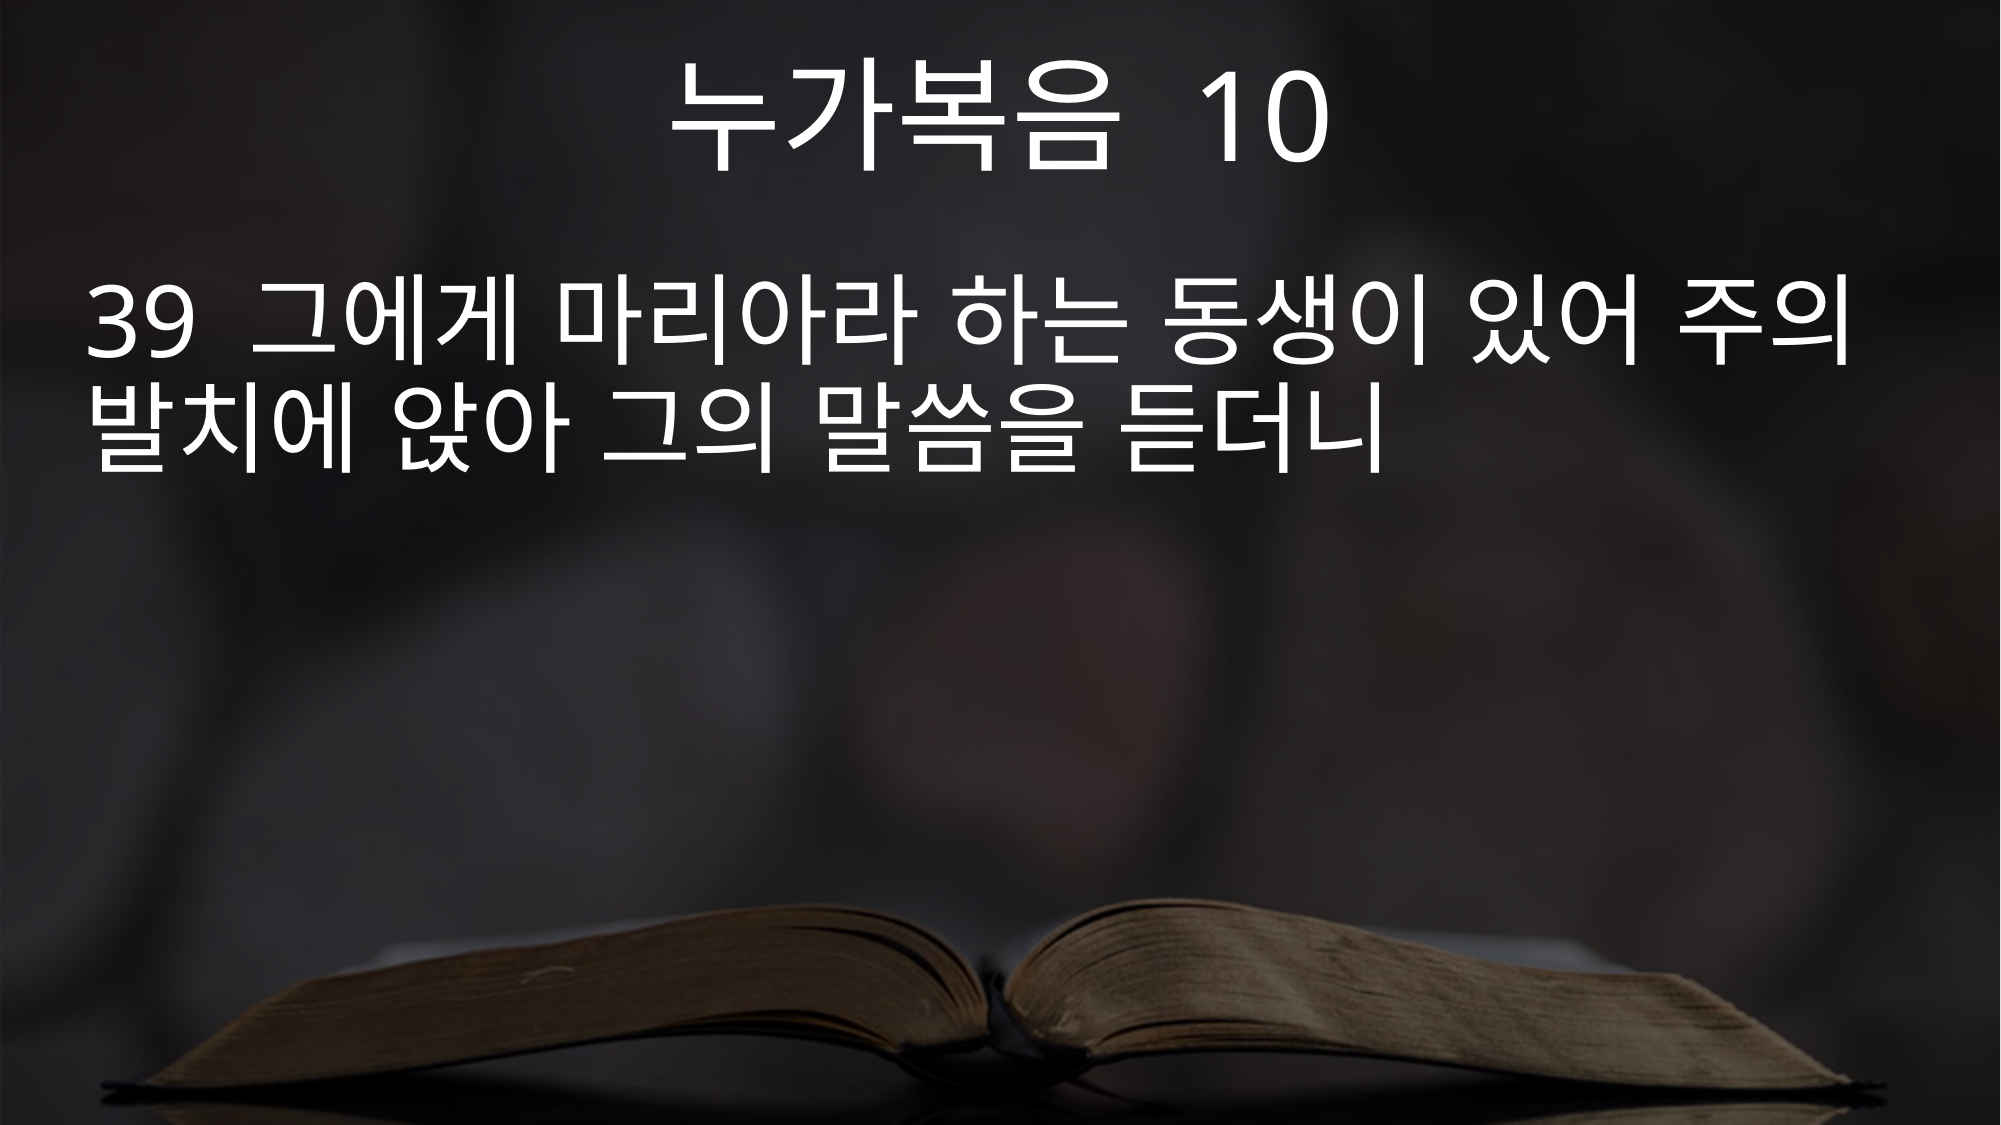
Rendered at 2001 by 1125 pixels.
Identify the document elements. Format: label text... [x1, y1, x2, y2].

list 39 그에게 마리아라 하는 동생이 있어 주의 발치에 앉아 그의 말씀을 듣더니 [69, 263, 1953, 423]
picture [0, 0, 2001, 1125]
footer 누가복음 10 [0, 32, 2000, 192]
